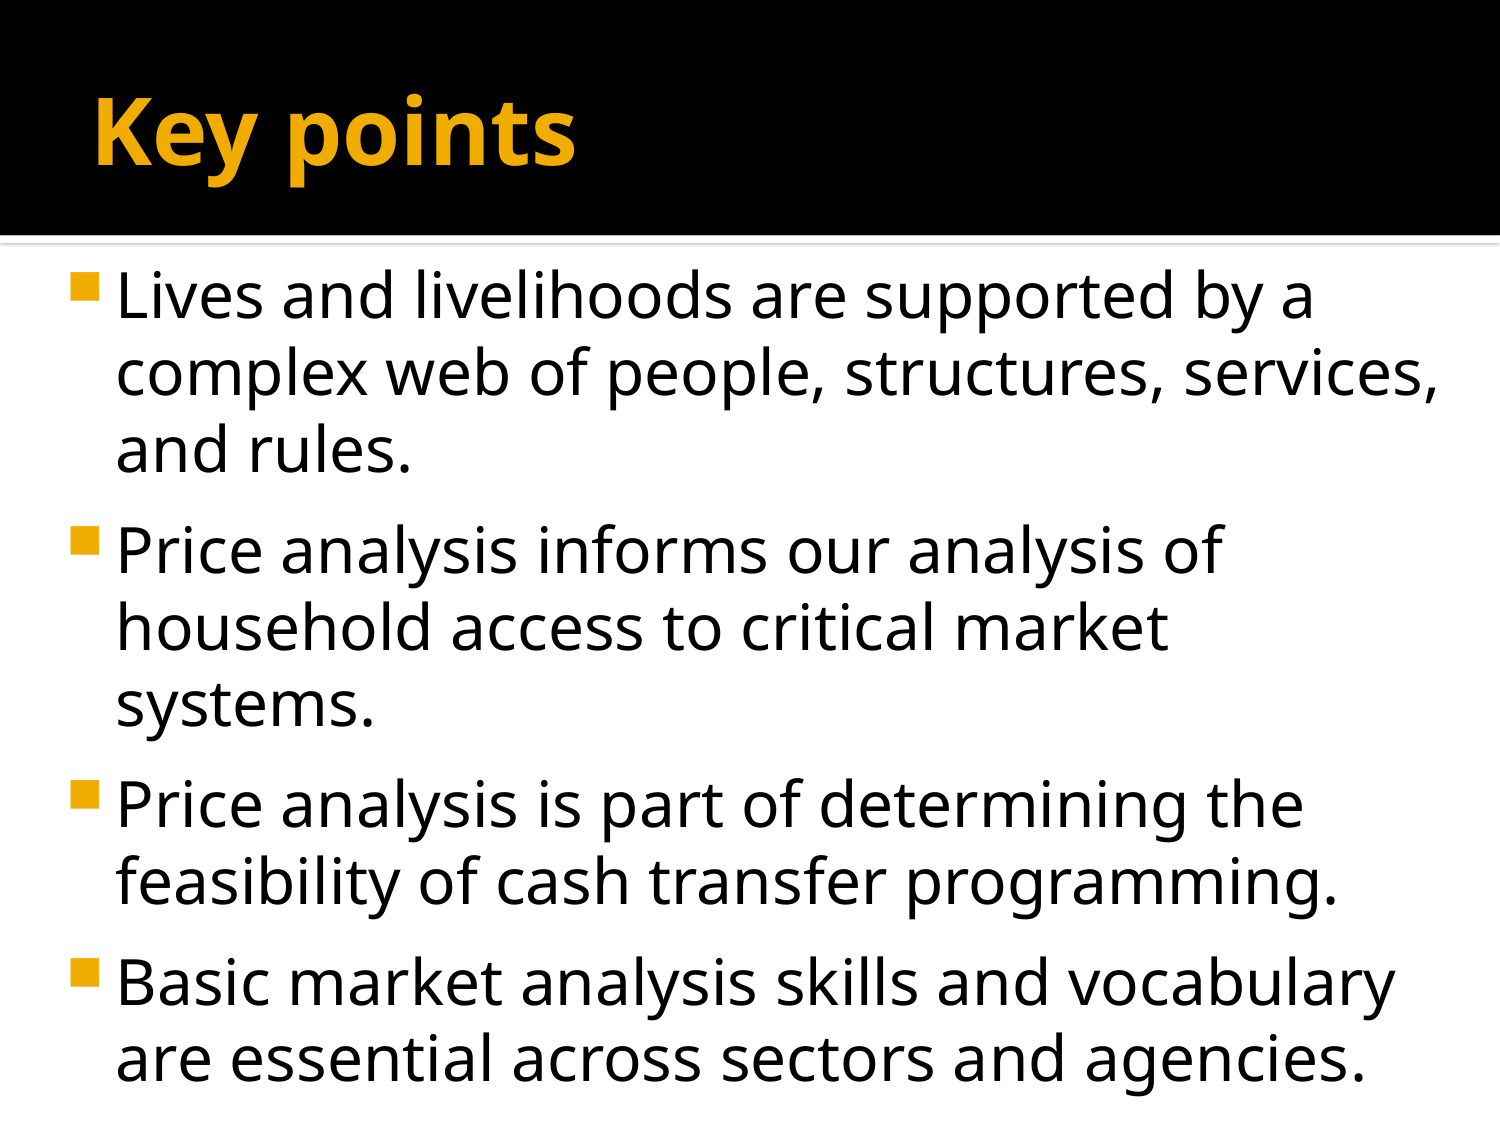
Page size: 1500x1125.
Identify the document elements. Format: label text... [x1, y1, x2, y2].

title Key points [75, 25, 1425, 231]
list Lives and livelihoods are supported by a complex web of people, structures, services, and rules. Price analysis informs our analysis of household access to critical market systems. Price analysis is part of determining the feasibility of cash transfer programming. Basic market analysis skills and vocabulary are essential across sectors and agencies. [37, 239, 1461, 1107]
